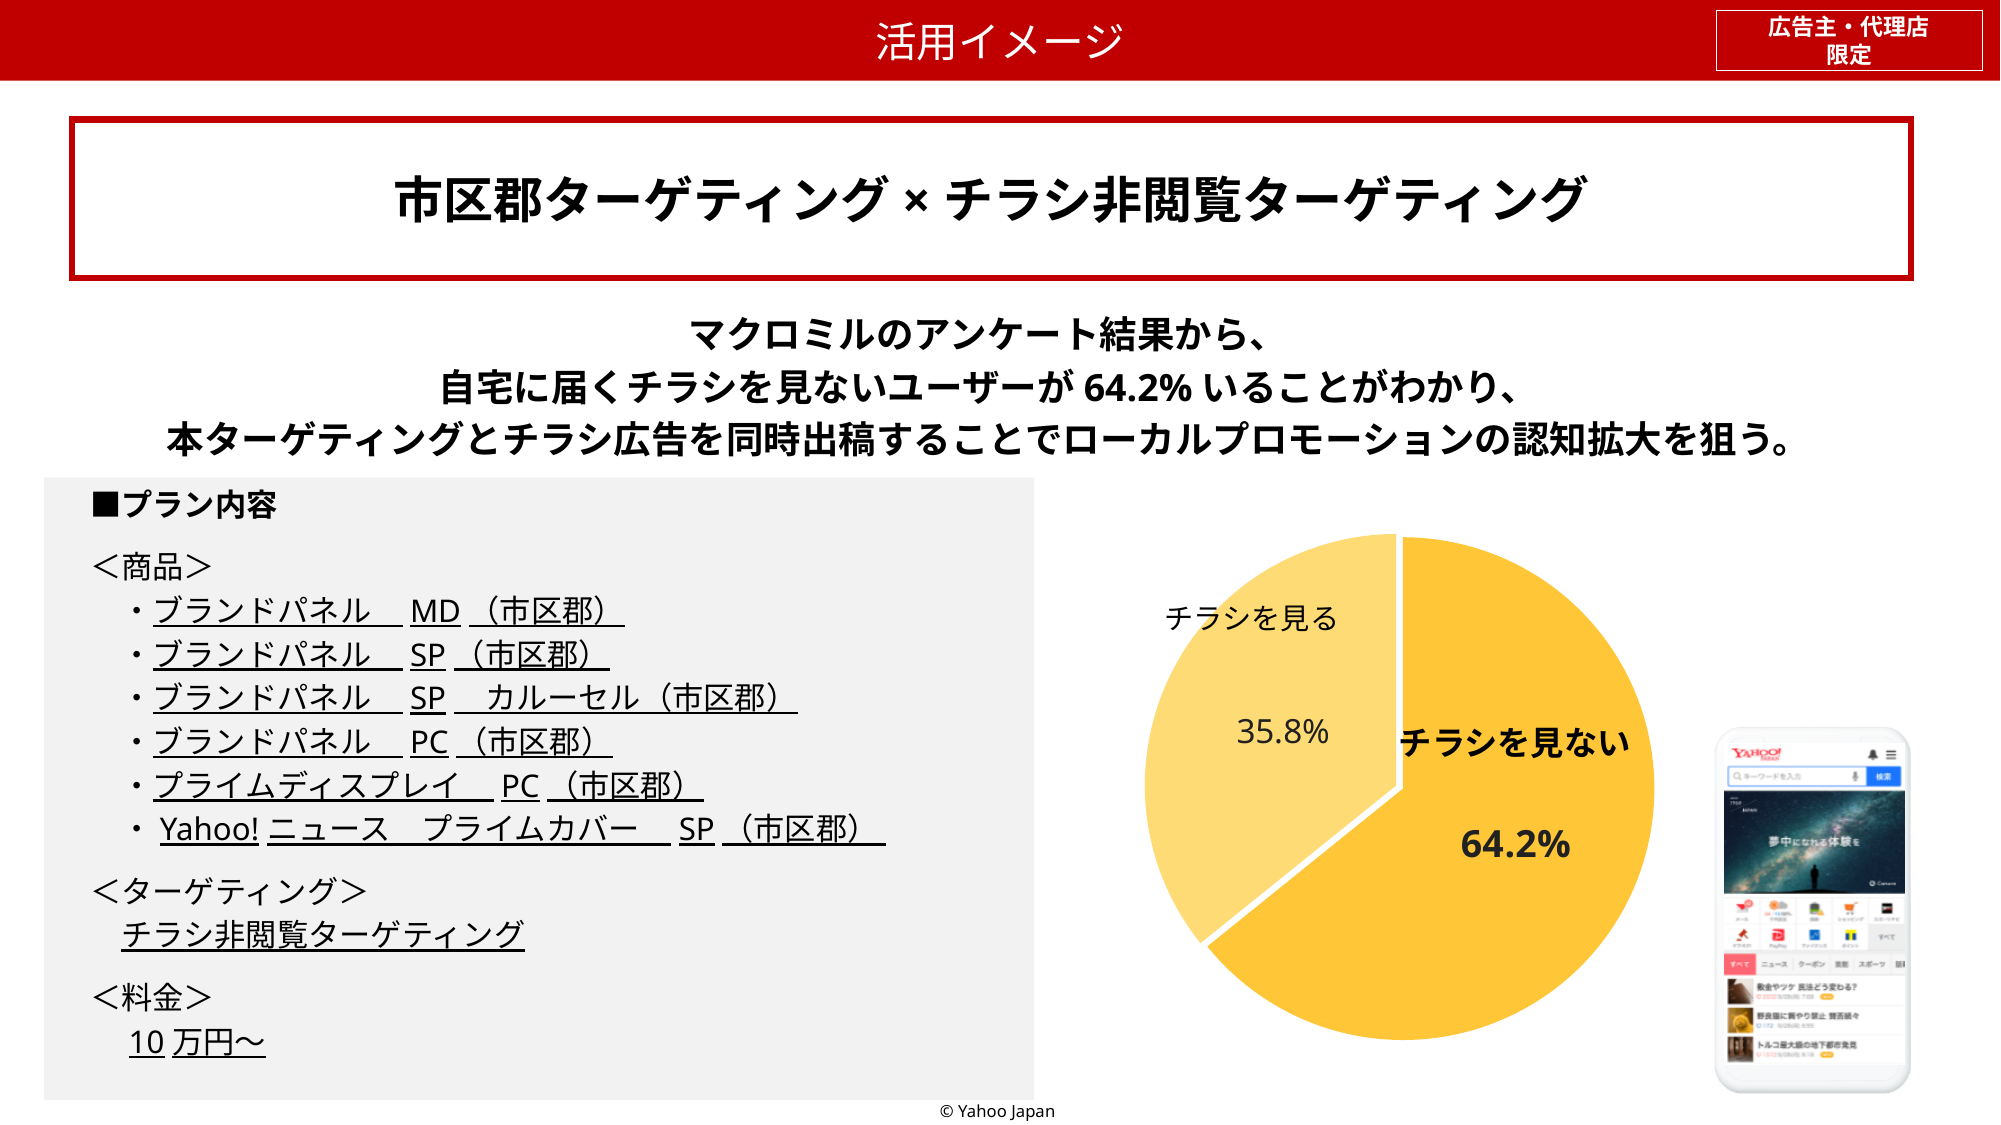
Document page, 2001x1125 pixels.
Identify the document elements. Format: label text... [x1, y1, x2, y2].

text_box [1713, 727, 1911, 1094]
text_box 広告主・代理店 限定 [1715, 9, 1983, 72]
text_box マクロミルのアンケート結果から、 自宅に届くチラシを見ないユーザーが64.2%いることがわかり、 本ターゲティングとチラシ広告を同時出稿することでローカルプロモーションの認知拡大を狙う。 [106, 294, 1871, 478]
text_box ■プラン内容 ＜商品＞ ・ブランドパネル MD（市区郡） ・ブランドパネル SP（市区郡） ・ブランドパネル SP カルーセル（市区郡） ・ブランドパネル PC（市区郡） ・プライムディスプレイ PC（市区郡） ・Yahoo!ニュース プライムカバー SP（市区郡） ＜ターゲティング＞ チラシ非閲覧ターゲティング ＜料金＞ 10万円～ [43, 477, 1035, 1101]
chart [1072, 515, 1720, 1056]
text_box © Yahoo Japan [891, 1093, 1104, 1125]
text_box 市区郡ターゲティング×チラシ非閲覧ターゲティング [71, 118, 1912, 279]
text_box 活用イメージ [0, 0, 2000, 82]
